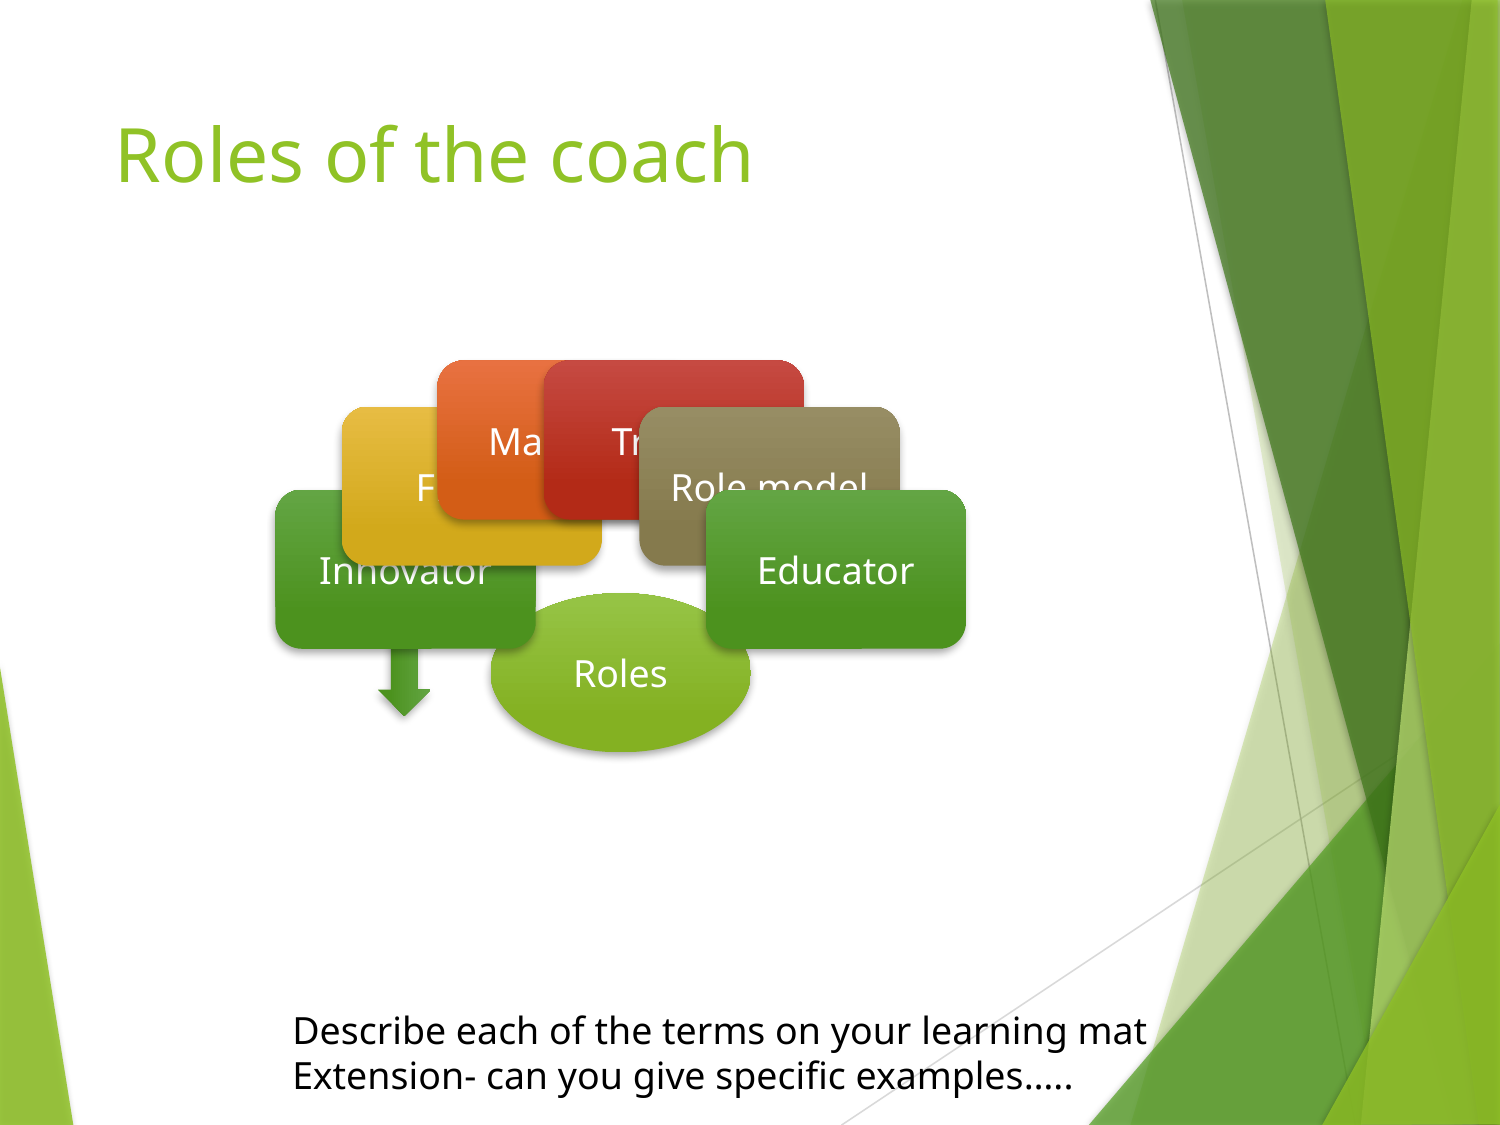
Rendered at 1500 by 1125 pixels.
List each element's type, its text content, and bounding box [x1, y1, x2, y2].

title Roles of the coach [99, 99, 1142, 317]
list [99, 353, 1142, 992]
text_box Describe each of the terms on your learning mat Extension- can you give specific examples….. [277, 999, 1163, 1105]
